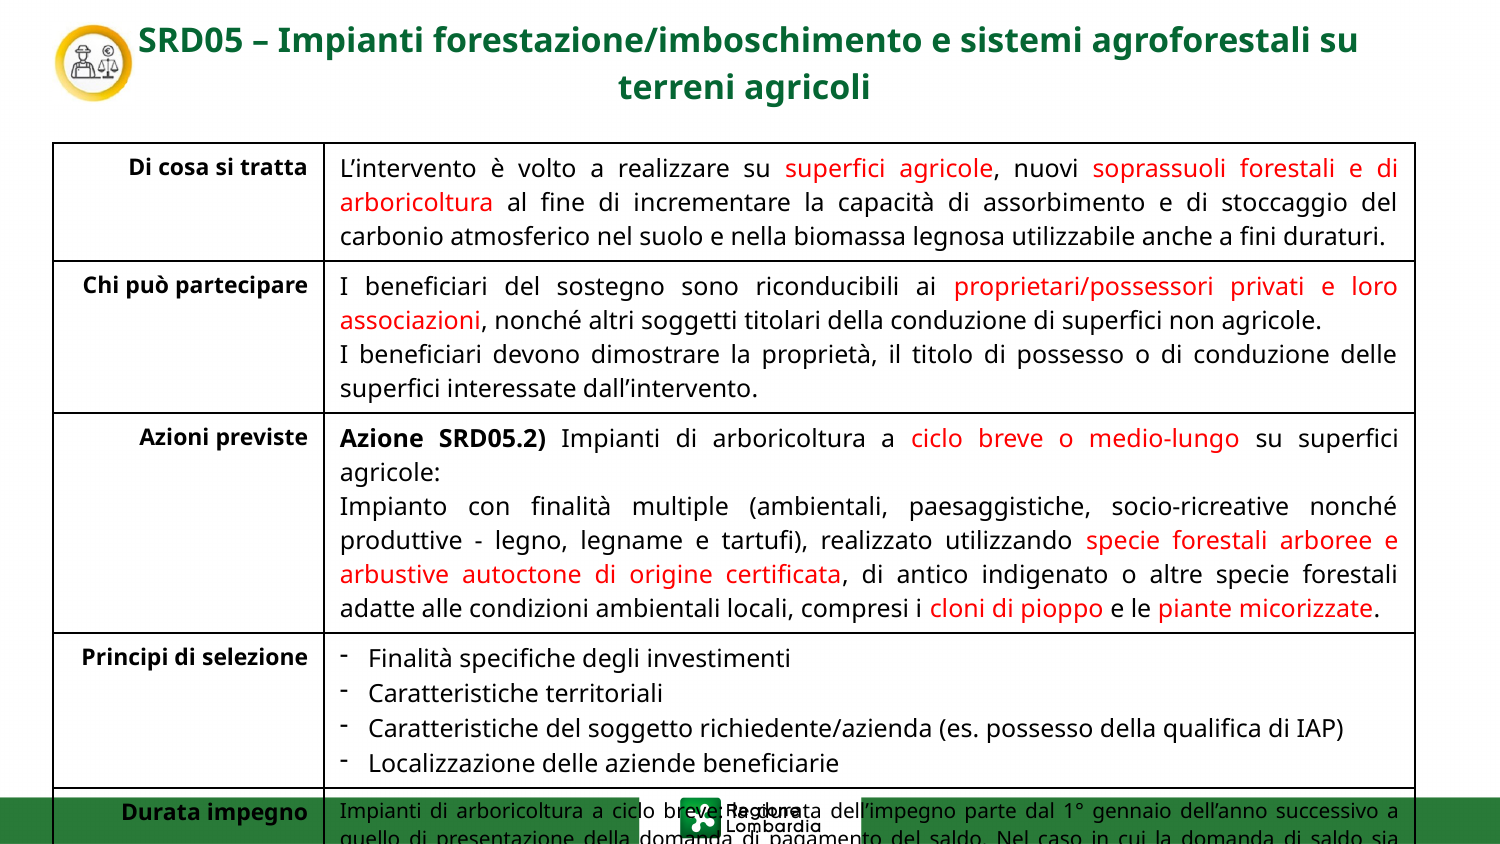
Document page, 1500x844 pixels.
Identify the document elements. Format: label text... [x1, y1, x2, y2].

table_header L’intervento è volto a realizzare su superfici agricole, nuovi soprassuoli forestali e di arboricoltura al fine di incrementare la capacità di assorbimento e di stoccaggio del carbonio atmosferico nel suolo e nella biomassa legnosa utilizzabile anche a fini duraturi. [325, 144, 1414, 260]
table_cell Finalità specifiche degli investimenti Caratteristiche territoriali Caratteristiche del soggetto richiedente/azienda (es. possesso della qualifica di IAP) Localizzazione delle aziende beneficiarie [325, 634, 1414, 787]
table_cell Durata impegno [54, 789, 323, 844]
text_box SRD05 – Impianti forestazione/imboschimento e sistemi agroforestali su terreni agricoli [111, 8, 1387, 117]
table_cell Impianti di arboricoltura a ciclo breve: la durata dell’impegno parte dal 1° gennaio dell’anno successivo a quello di presentazione della domanda di pagamento del saldo. Nel caso in cui la domanda di saldo sia presentata prima della scadenza della presentazione della Domanda Unica, l’impegno parte dal 1° gennaio dello stesso anno. [325, 789, 1414, 844]
table_cell Principi di selezione [54, 634, 323, 787]
table_cell Chi può partecipare [54, 262, 323, 412]
table_cell I beneficiari del sostegno sono riconducibili ai proprietari/possessori privati e loro associazioni, nonché altri soggetti titolari della conduzione di superfici non agricole. I beneficiari devono dimostrare la proprietà, il titolo di possesso o di conduzione delle superfici interessate dall’intervento. [325, 262, 1414, 412]
table_header Di cosa si tratta [54, 144, 323, 260]
picture [0, 0, 1500, 844]
table_cell Azione SRD05.2) Impianti di arboricoltura a ciclo breve o medio-lungo su superfici agricole: Impianto con finalità multiple (ambientali, paesaggistiche, socio-ricreative nonché produttive - legno, legname e tartufi), realizzato utilizzando specie forestali arboree e arbustive autoctone di origine certificata, di antico indigenato o altre specie forestali adatte alle condizioni ambientali locali, compresi i cloni di pioppo e le piante micorizzate. [325, 414, 1414, 632]
table_cell Azioni previste [54, 414, 323, 632]
